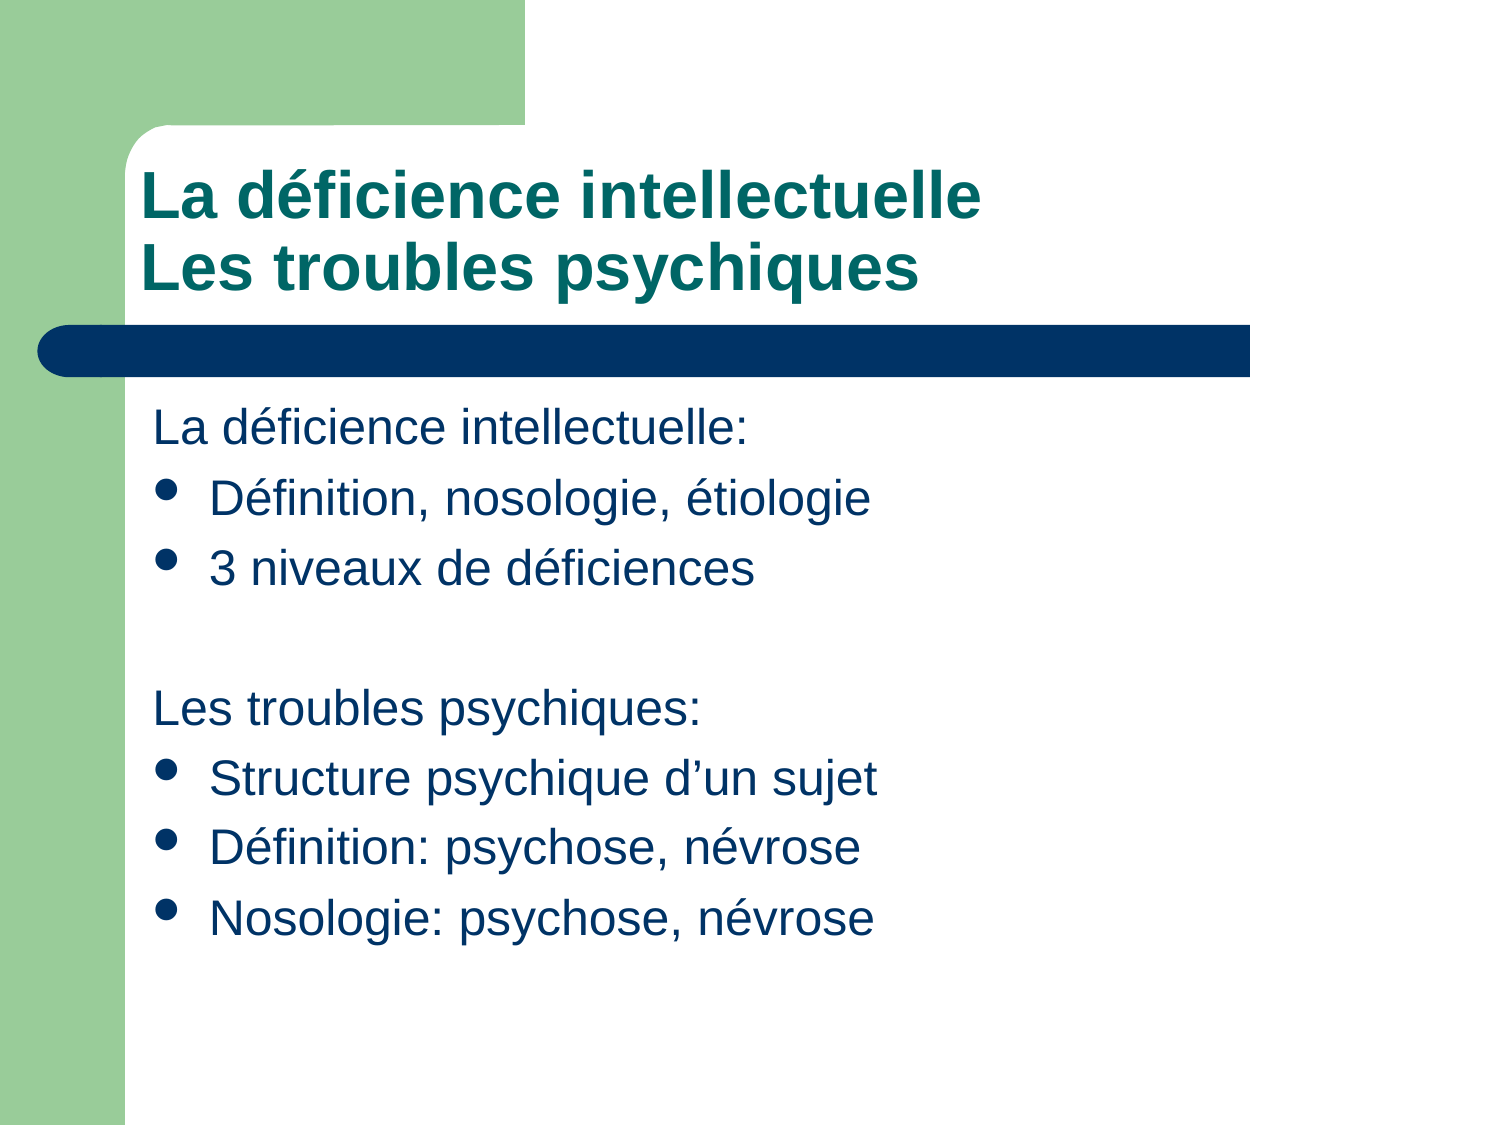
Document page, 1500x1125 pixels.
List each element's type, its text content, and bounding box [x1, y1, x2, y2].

list La déficience intellectuelle: Définition, nosologie, étiologie 3 niveaux de déficiences Les troubles psychiques: Structure psychique d’un sujet Définition: psychose, névrose Nosologie: psychose, névrose [137, 387, 1400, 999]
title La déficience intellectuelle Les troubles psychiques [125, 125, 1425, 313]
